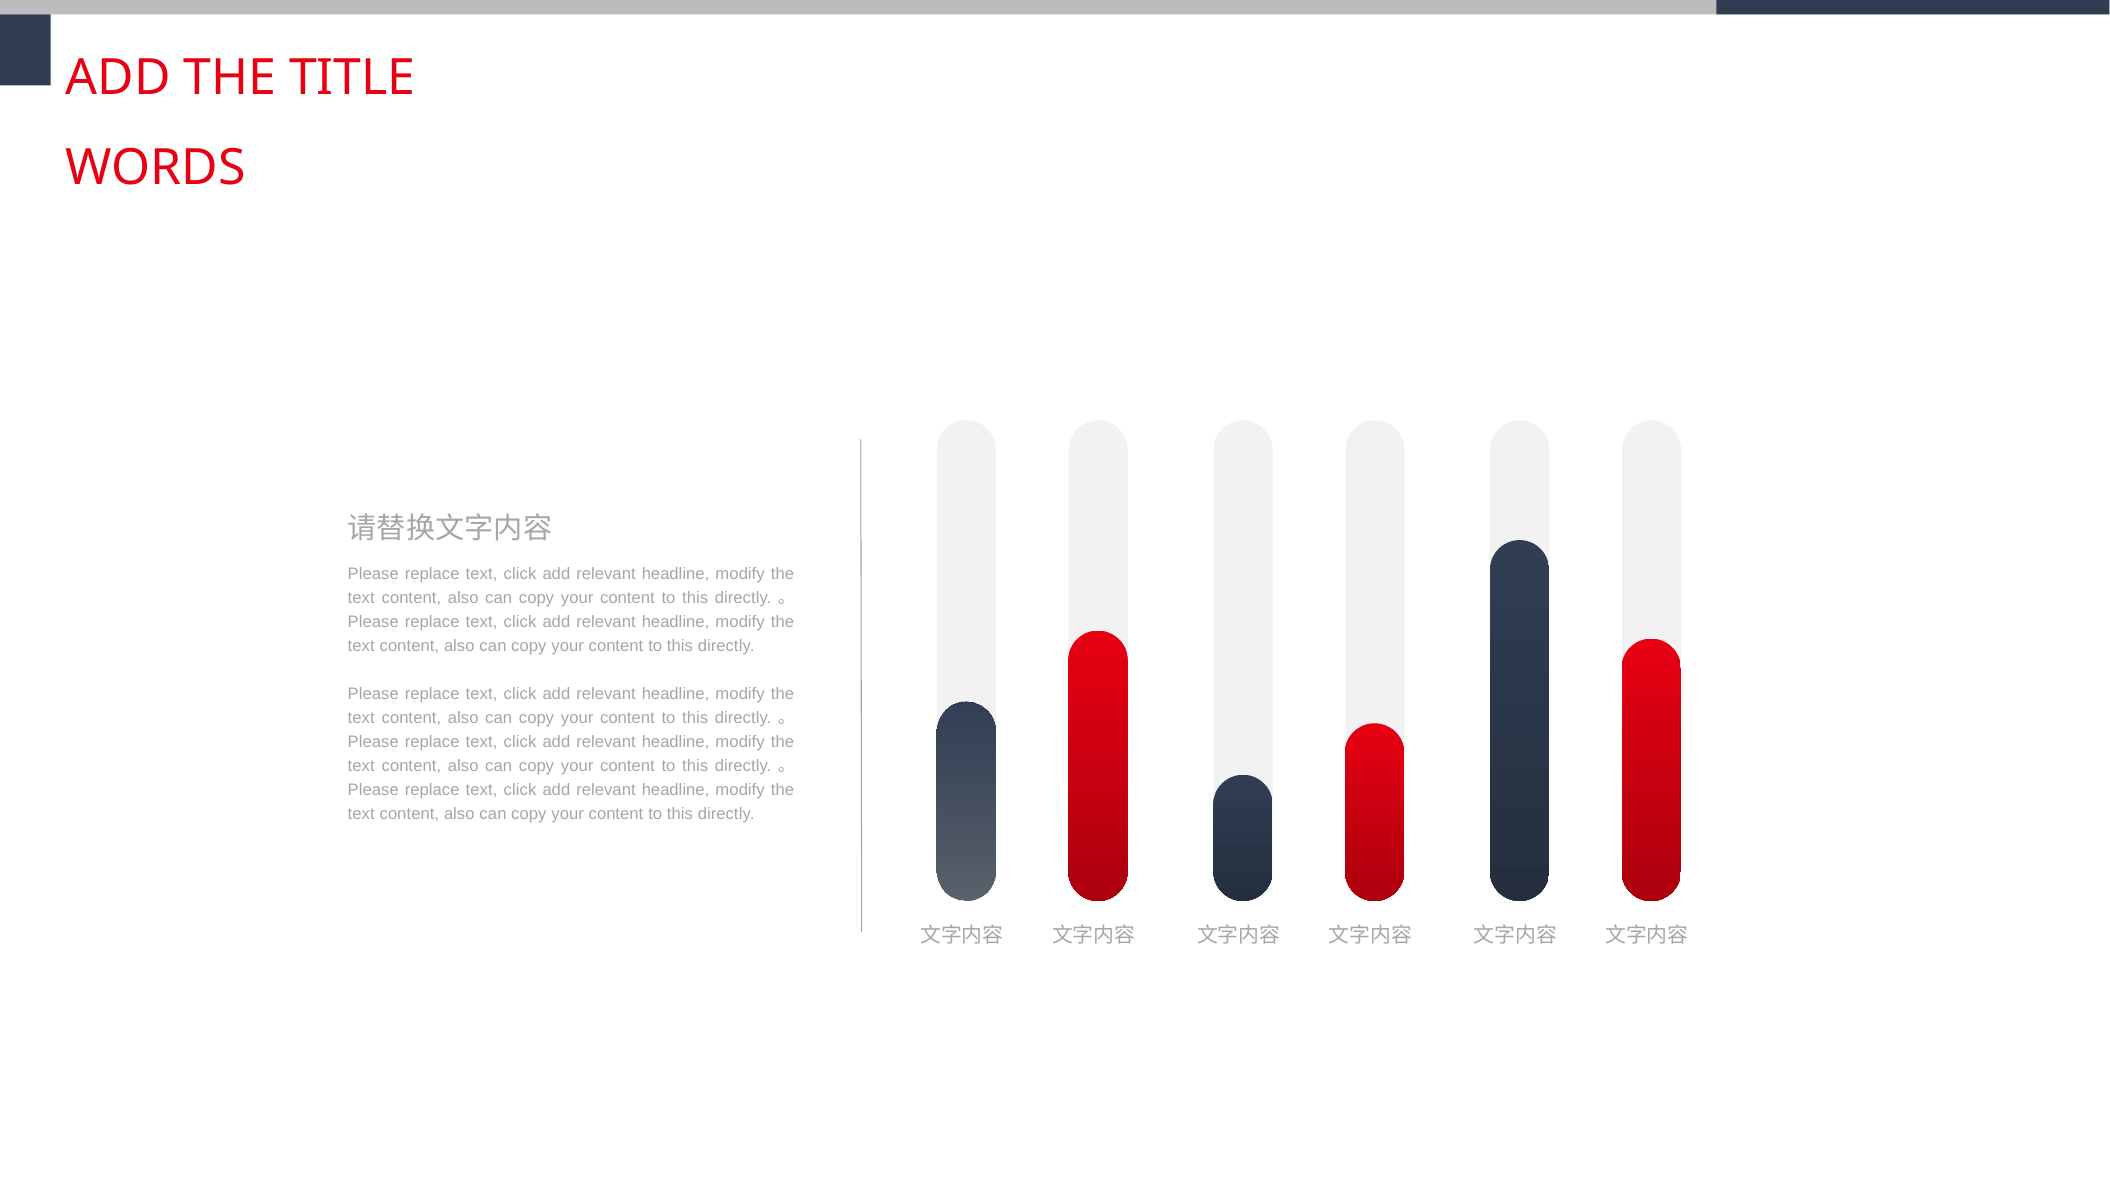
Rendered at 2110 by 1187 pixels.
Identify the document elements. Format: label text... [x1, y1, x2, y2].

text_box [936, 420, 1682, 900]
text_box Please replace text, click add relevant headline, modify the text content, also can copy your content to this directly.。 Please replace text, click add relevant headline, modify the text content, also can copy your content to this directly. Please replace text, click add relevant headline, modify the text content, also can copy your content to this directly.。 Please replace text, click add relevant headline, modify the text content, also can copy your content to this directly.。 Please replace text, click add relevant headline, modify the text content, also can copy your content to this directly. [347, 559, 795, 823]
text_box 文字内容 [1574, 916, 1720, 947]
text_box ADD THE TITLE WORDS [50, 7, 583, 202]
text_box 请替换文字内容 [347, 502, 657, 545]
text_box 文字内容 [1297, 916, 1442, 947]
text_box 文字内容 [1021, 916, 1166, 947]
text_box 文字内容 [889, 916, 1021, 947]
text_box 文字内容 [1442, 916, 1574, 947]
text_box 文字内容 [1166, 916, 1297, 947]
